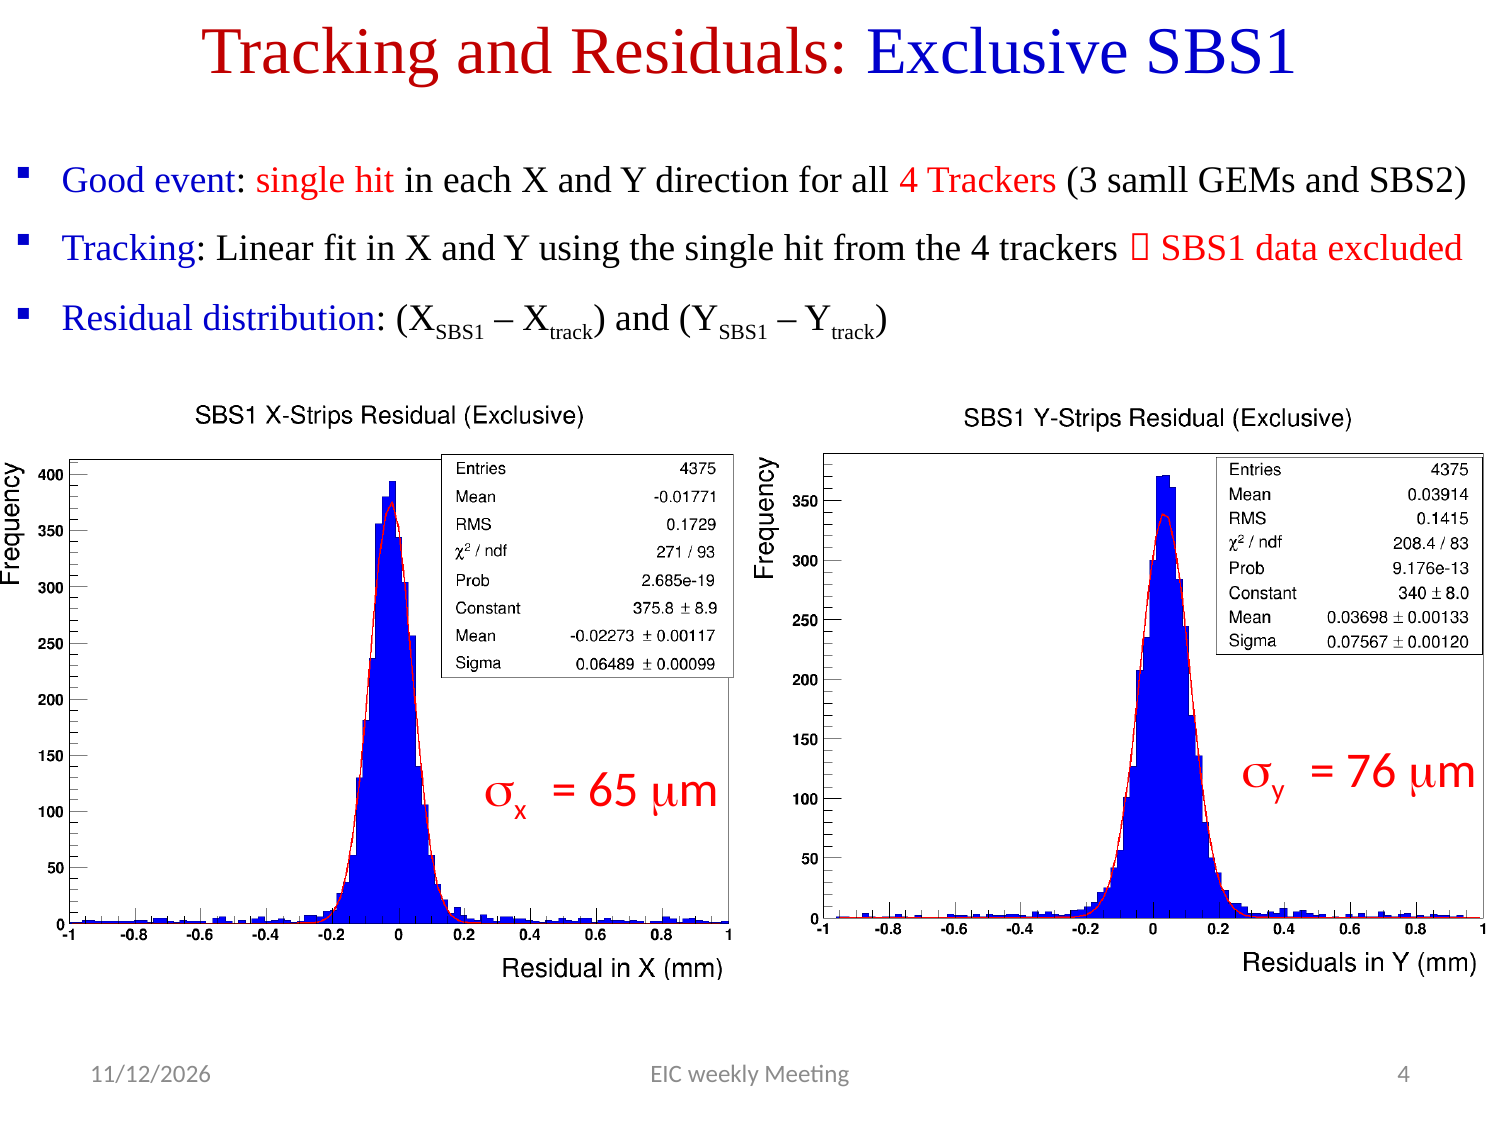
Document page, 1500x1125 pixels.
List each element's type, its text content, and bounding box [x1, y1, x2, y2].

text_box Good event: single hit in each X and Y direction for all 4 Trackers (3 samll GEMs and SBS2) Tracking: Linear fit in X and Y using the single hit from the 4 trackers  SBS1 data excluded Residual distribution: (XSBS1 – Xtrack) and (YSBS1 – Ytrack) [0, 125, 1500, 352]
text_box Tracking and Residuals: Exclusive SBS1 [0, 0, 1500, 95]
slide_number 4 [1074, 1042, 1425, 1103]
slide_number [75, 1042, 425, 1103]
picture [0, 399, 1500, 980]
footer EIC weekly Meeting [512, 1042, 988, 1103]
